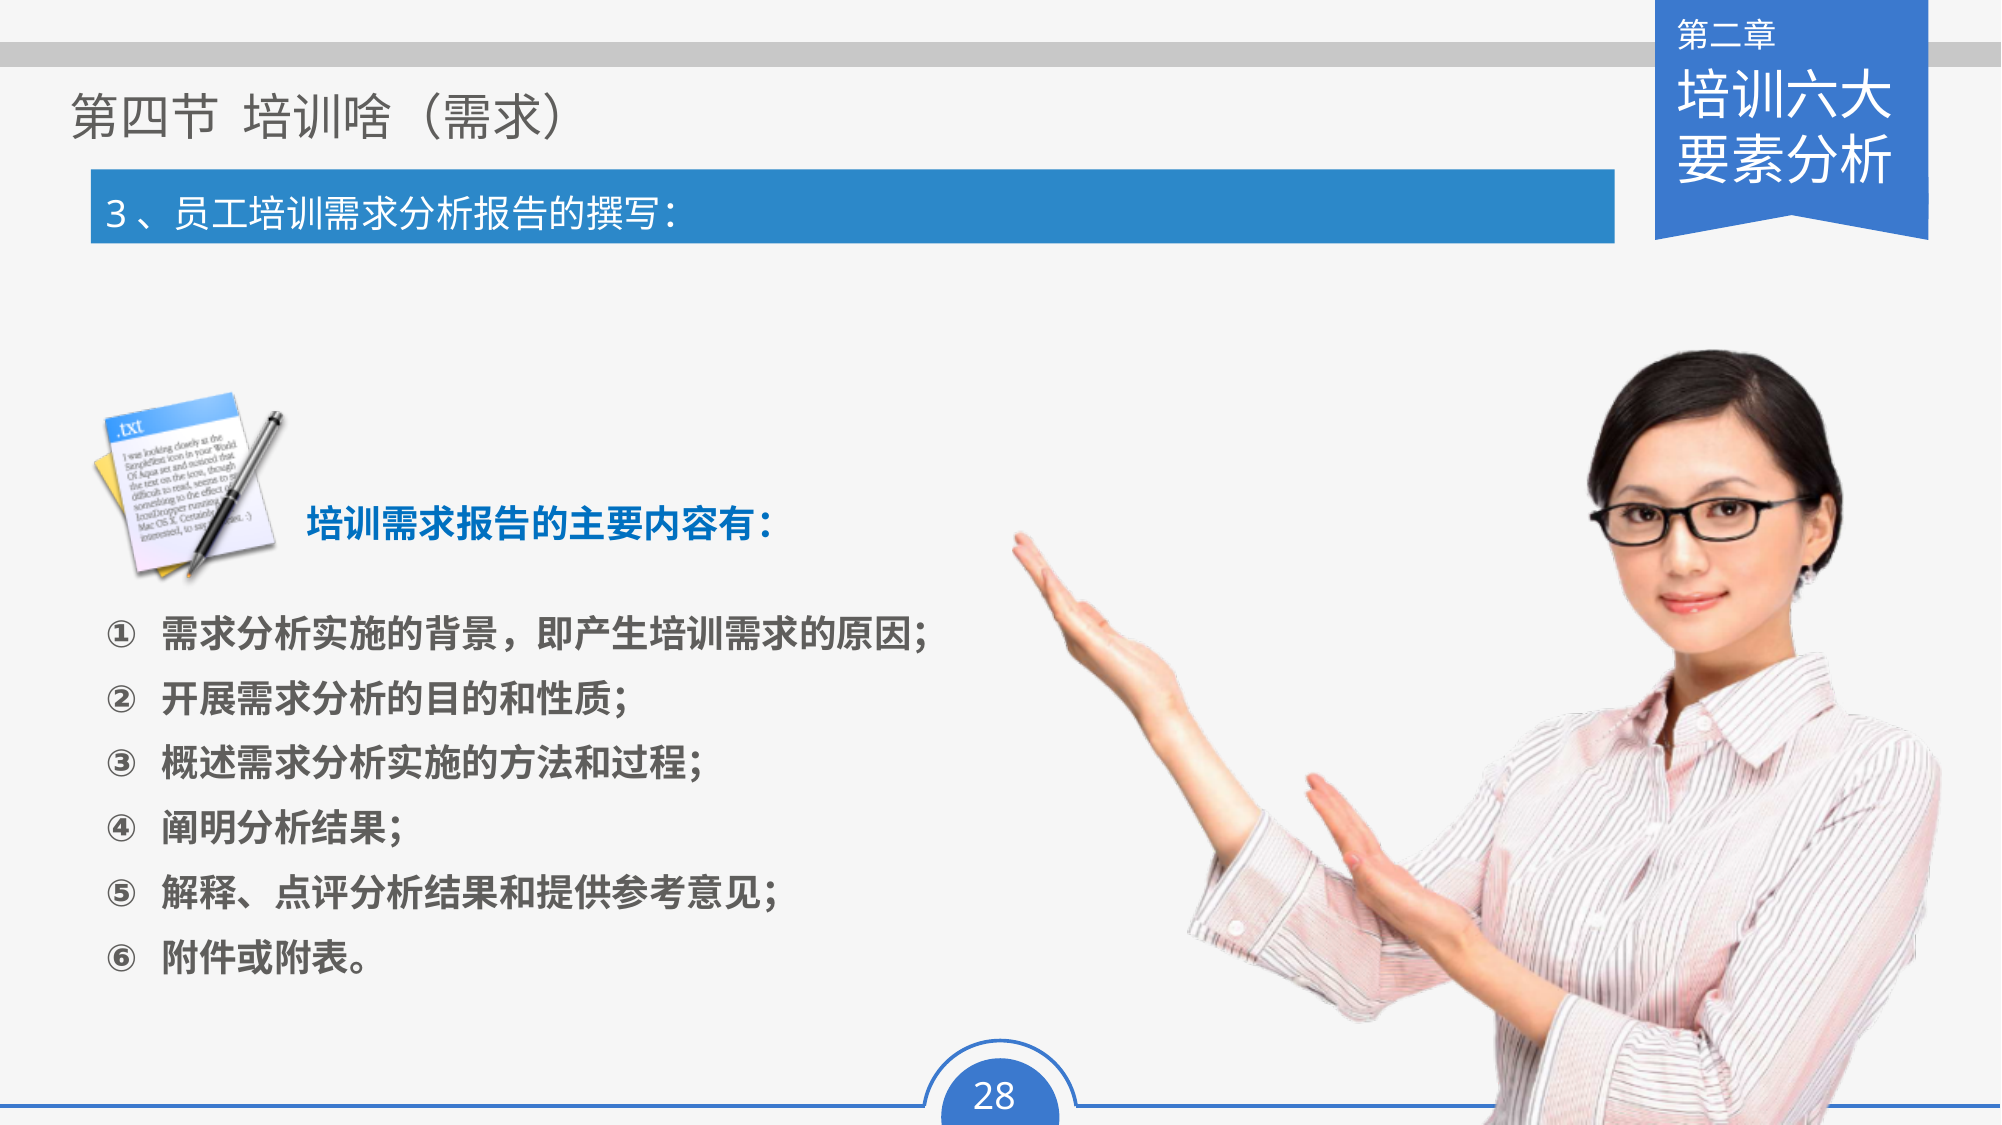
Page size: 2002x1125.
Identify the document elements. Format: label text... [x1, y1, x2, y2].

picture [1011, 349, 1943, 1125]
text_box 3、员工培训需求分析报告的撰写： [90, 169, 800, 243]
text_box 第四节 培训啥（需求） [55, 78, 871, 153]
text_box [89, 167, 1617, 246]
text_box 需求分析实施的背景，即产生培训需求的原因； 开展需求分析的目的和性质； 概述需求分析实施的方法和过程； 阐明分析结果； 解释、点评分析结果和提供参考意见； 附件或附表。 [90, 589, 1006, 986]
picture [90, 388, 292, 590]
text_box 培训需求报告的主要内容有： [295, 479, 1006, 553]
